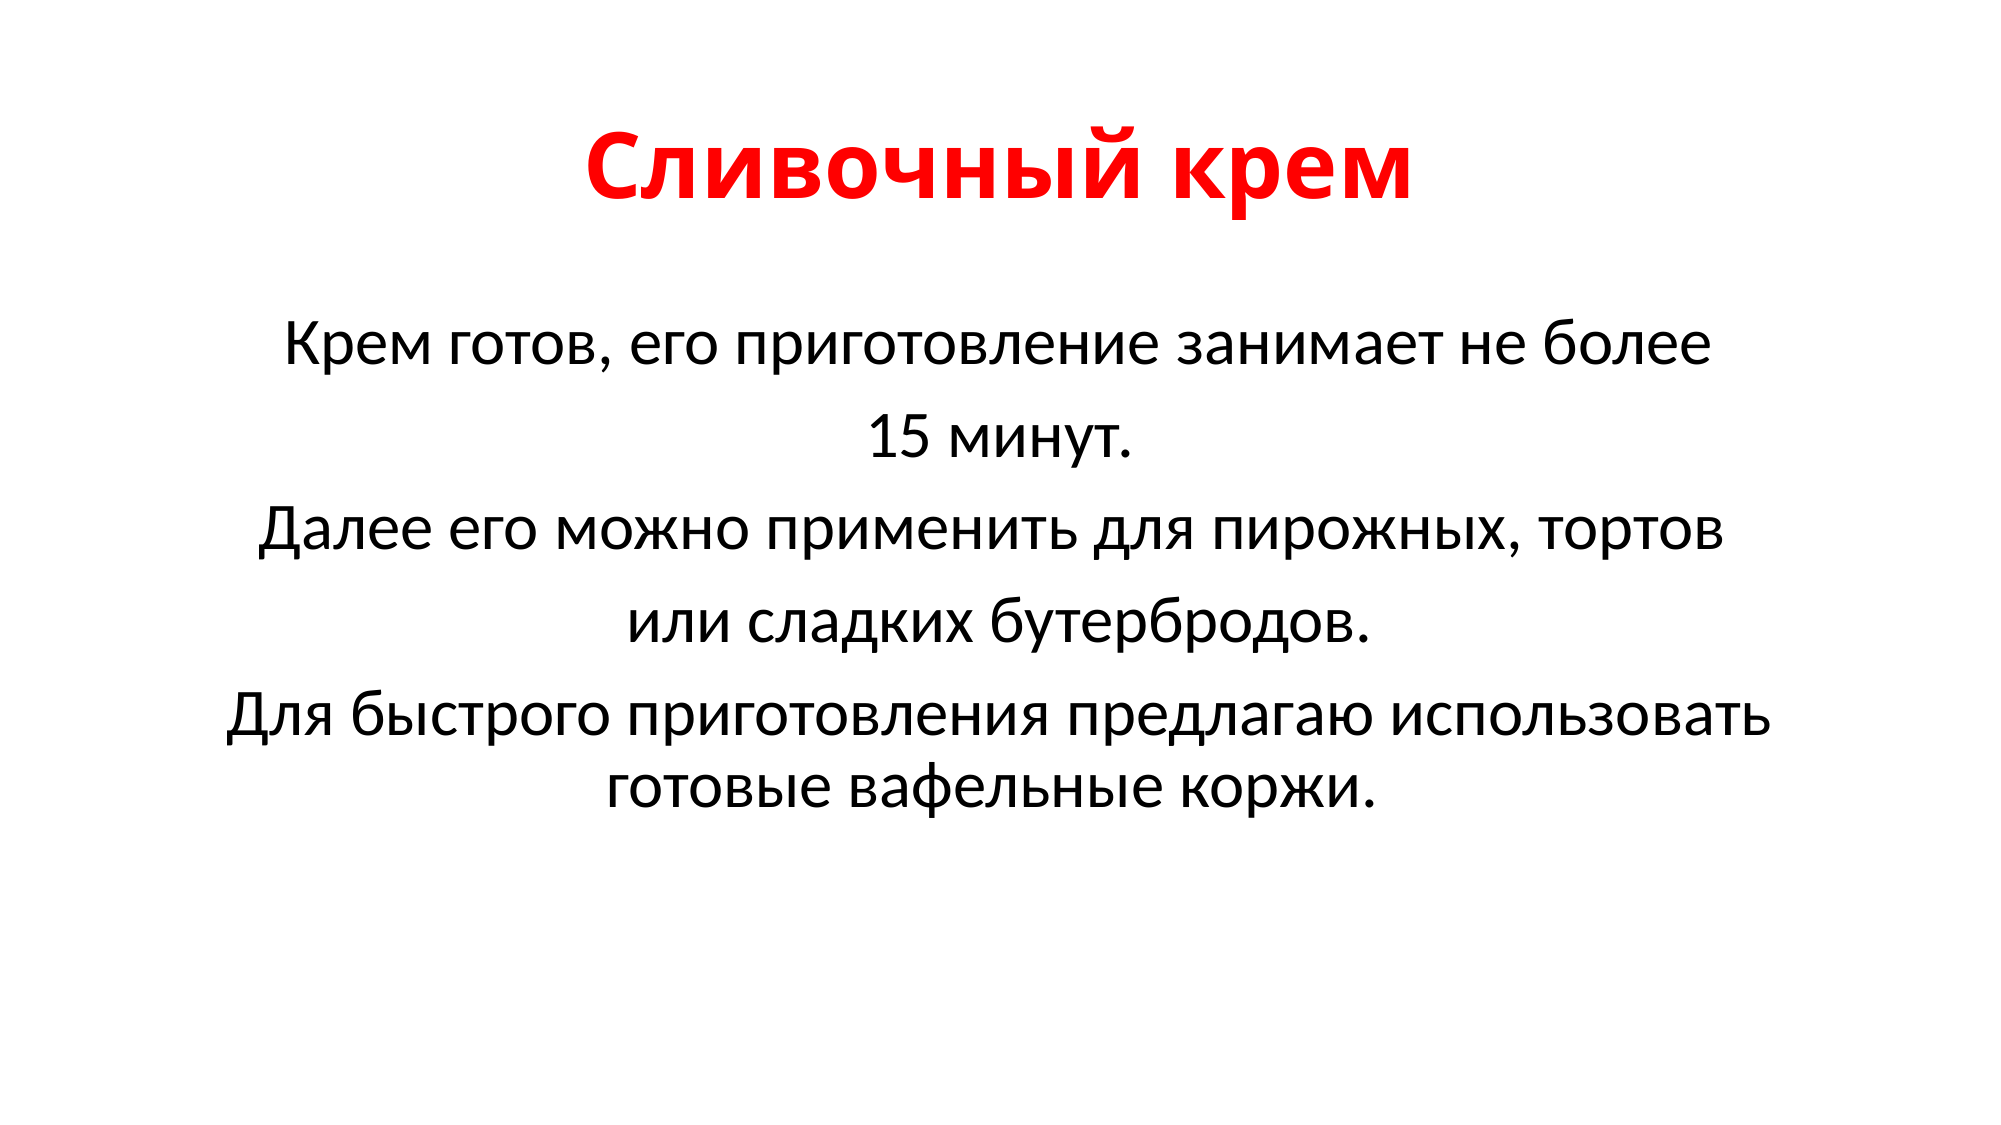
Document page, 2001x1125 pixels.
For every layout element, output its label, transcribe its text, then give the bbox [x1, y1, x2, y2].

list Крем готов, его приготовление занимает не более 15 минут. Далее его можно применить для пирожных, тортов или сладких бутербродов. Для быстрого приготовления предлагаю использовать готовые вафельные коржи. [137, 299, 1863, 1014]
title Сливочный крем [137, 59, 1863, 278]
